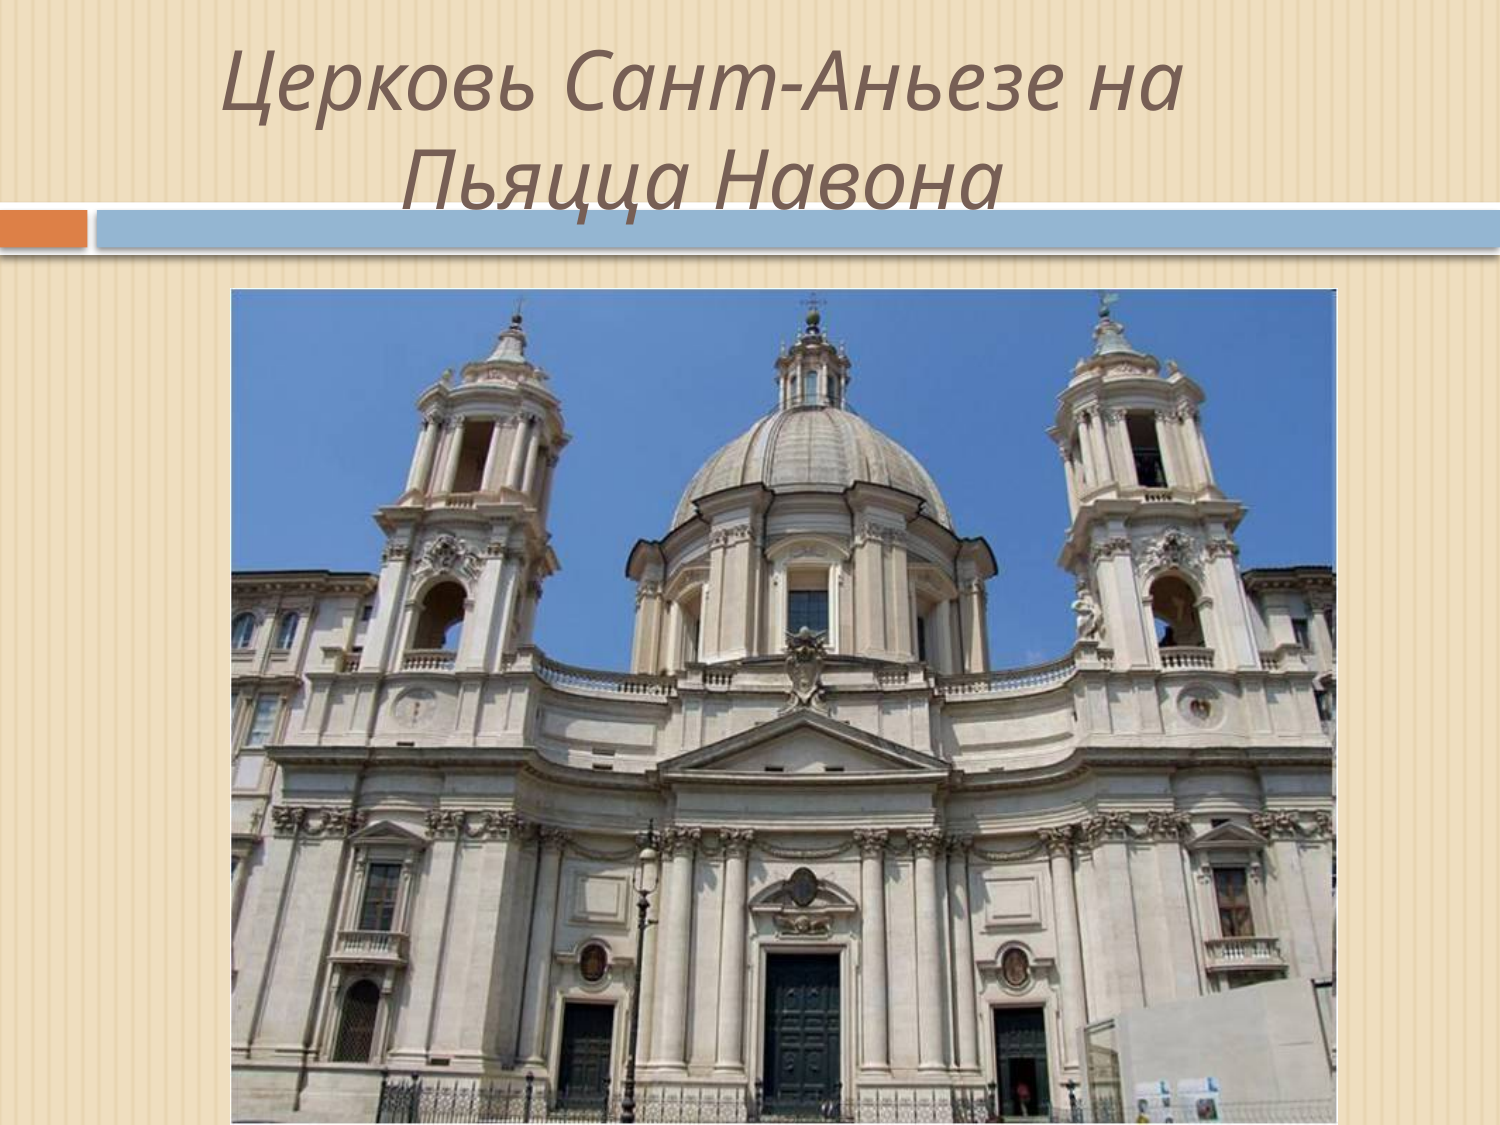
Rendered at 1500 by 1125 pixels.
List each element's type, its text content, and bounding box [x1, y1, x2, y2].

picture [229, 287, 1338, 1125]
title Церковь Сант-Аньезе на Пьяцца Навона [88, 0, 1317, 254]
